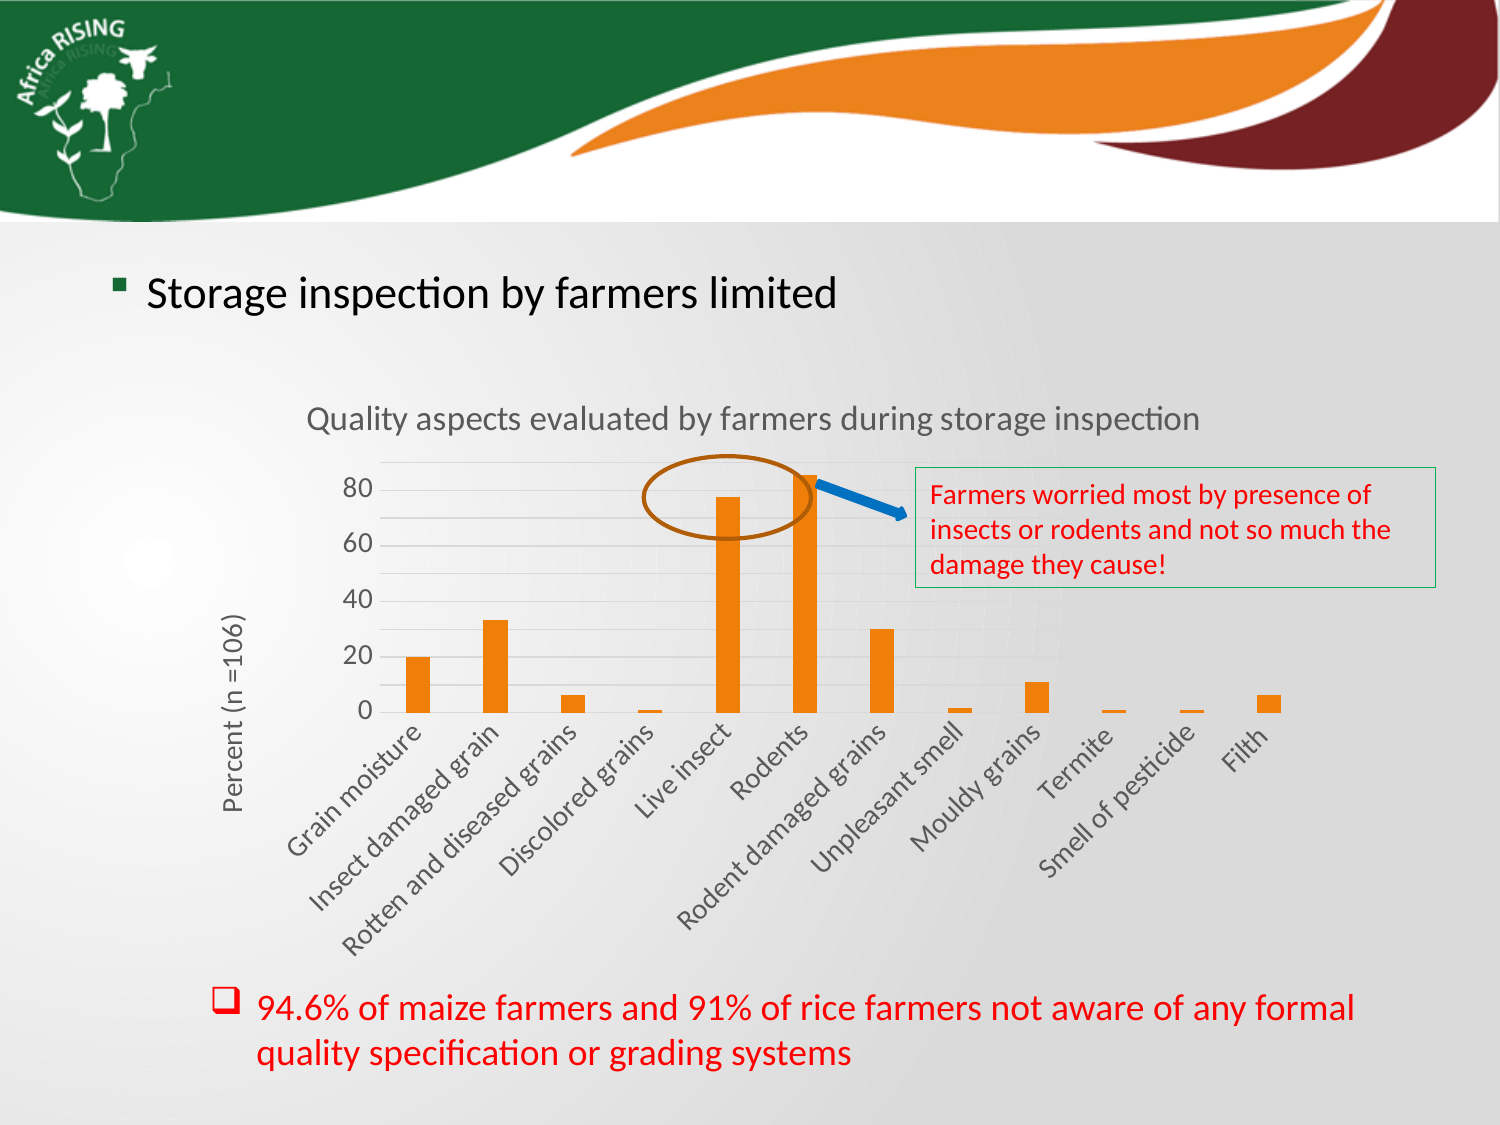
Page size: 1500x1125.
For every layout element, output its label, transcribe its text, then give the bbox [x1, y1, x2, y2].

picture [0, 0, 1499, 222]
text_box Farmers worried most by presence of insects or rodents and not so much the damage they cause! [1343, 467, 1436, 588]
list Storage inspection by farmers limited [75, 255, 1440, 338]
chart [184, 372, 1332, 977]
text_box 94.6% of maize farmers and 91% of rice farmers not aware of any formal quality specification or grading systems [194, 975, 1412, 1081]
